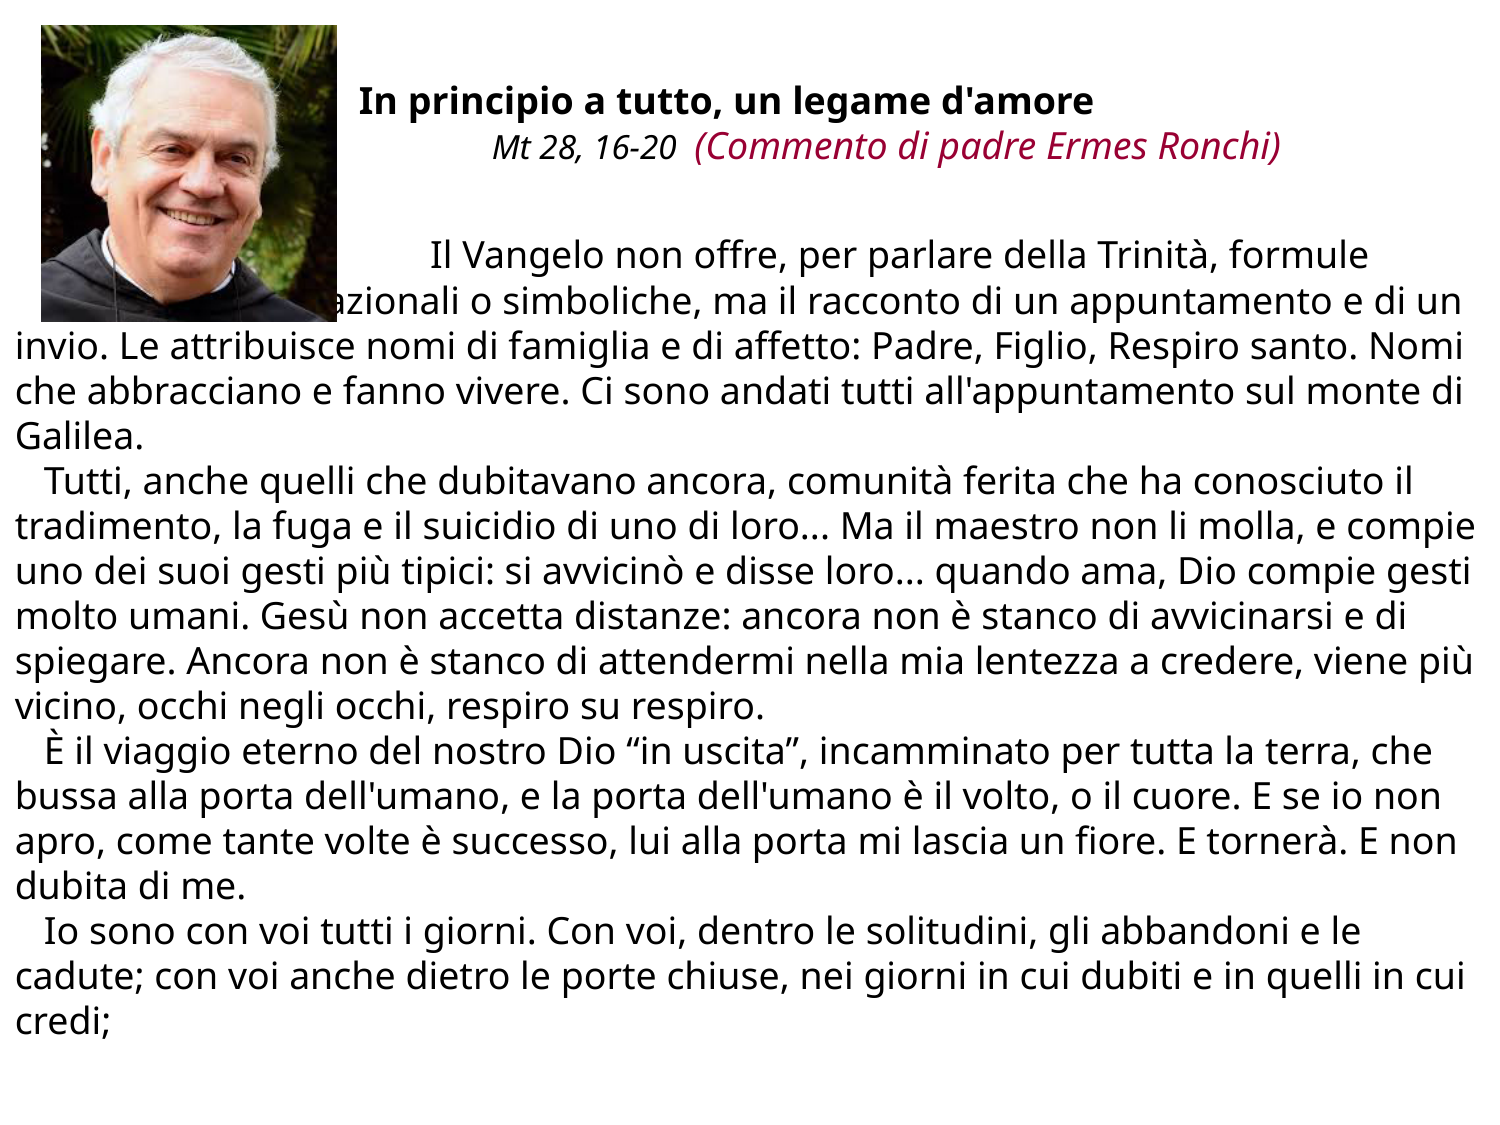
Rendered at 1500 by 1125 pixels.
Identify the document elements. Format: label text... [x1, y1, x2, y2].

picture [41, 25, 337, 322]
text_box Il Vangelo non offre, per parlare della Trinità, formule razionali o simboliche, ma il racconto di un appuntamento e di un invio. Le attribuisce nomi di famiglia e di affetto: Padre, Figlio, Respiro santo. Nomi che abbracciano e fanno vivere. Ci sono andati tutti all'appuntamento sul monte di Galilea. Tutti, anche quelli che dubitavano ancora, comunità ferita che ha conosciuto il tradimento, la fuga e il suicidio di uno di loro... Ma il maestro non li molla, e compie uno dei suoi gesti più tipici: si avvicinò e disse loro... quando ama, Dio compie gesti molto umani. Gesù non accetta distanze: ancora non è stanco di avvicinarsi e di spiegare. Ancora non è stanco di attendermi nella mia lentezza a credere, viene più vicino, occhi negli occhi, respiro su respiro. È il viaggio eterno del nostro Dio “in uscita”, incamminato per tutta la terra, che bussa alla porta dell'umano, e la porta dell'umano è il volto, o il cuore. E se io non apro, come tante volte è successo, lui alla porta mi lascia un fiore. E tornerà. E non dubita di me. Io sono con voi tutti i giorni. Con voi, dentro le solitudini, gli abbandoni e le cadute; con voi anche dietro le porte chiuse, nei giorni in cui dubiti e in quelli in cui credi; [0, 801, 1500, 1050]
text_box In principio a tutto, un legame d'amore Mt 28, 16-20 (Commento di padre Ermes Ronchi) [341, 69, 1500, 175]
text_box Il Vangelo non offre, per parlare della Trinità, formule razionali o simboliche, ma il racconto di un appuntamento e di un invio. Le attribuisce nomi di famiglia e di affetto: Padre, Figlio, Respiro santo. Nomi che abbracciano e fanno vivere. Ci sono andati tutti all'appuntamento sul monte di Galilea. Tutti, anche quelli che dubitavano ancora, comunità ferita che ha conosciuto il tradimento, la fuga e il suicidio di uno di loro... Ma il maestro non li molla, e compie uno dei suoi gesti più tipici: si avvicinò e disse loro... quando ama, Dio compie gesti molto umani. Gesù non accetta distanze: ancora non è stanco di avvicinarsi e di spiegare. Ancora non è stanco di attendermi nella mia lentezza a credere, viene più vicino, occhi negli occhi, respiro su respiro. È il viaggio eterno del nostro Dio “in uscita”, incamminato per tutta la terra, che bussa alla porta dell'umano, e la porta dell'umano è il volto, o il cuore. E se io non apro, come tante volte è successo, lui alla porta mi lascia un fiore. E tornerà. E non dubita di me. Io sono con voi tutti i giorni. Con voi, dentro le solitudini, gli abbandoni e le cadute; con voi anche dietro le porte chiuse, nei giorni in cui dubiti e in quelli in cui credi; [0, 219, 1500, 799]
